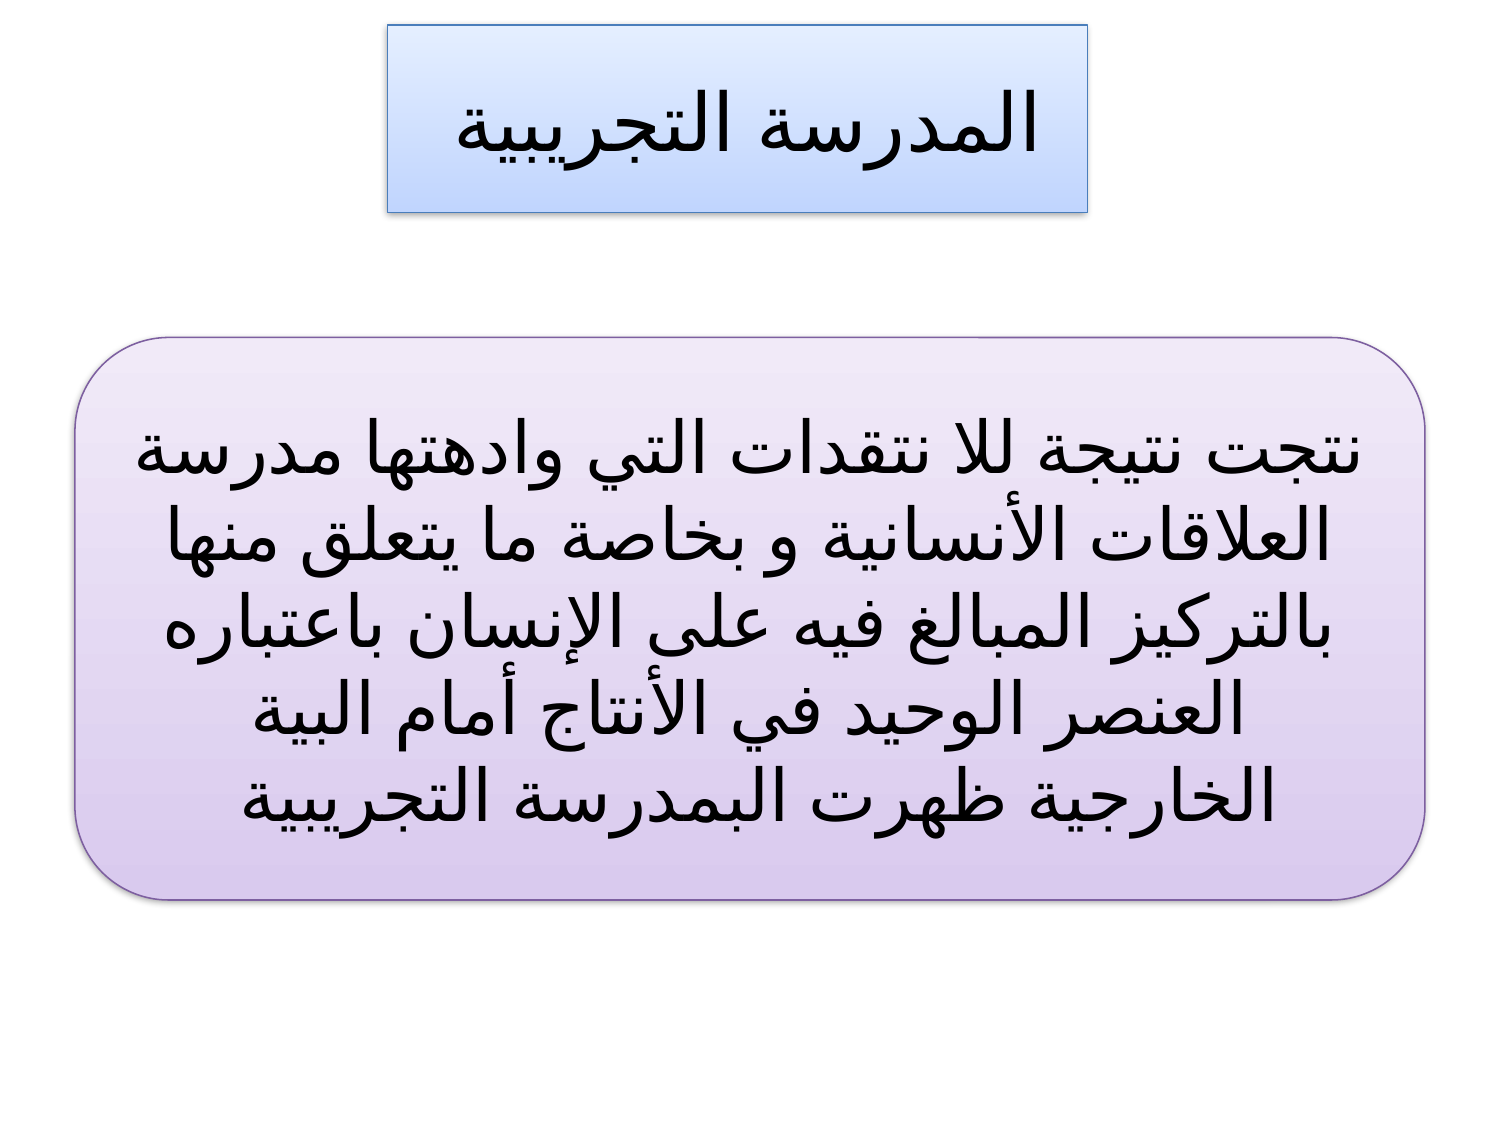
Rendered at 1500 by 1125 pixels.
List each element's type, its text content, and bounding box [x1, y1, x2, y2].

title المدرسة التجريبية [387, 24, 1088, 213]
text_box نتجت نتيجة للا نتقدات التي وادهتها مدرسة العلاقات الأنسانية و بخاصة ما يتعلق منها بالتركيز المبالغ فيه على الإنسان باعتباره العنصر الوحيد في الأنتاج أمام البية الخارجية ظهرت البمدرسة التجريبية [74, 336, 1426, 901]
